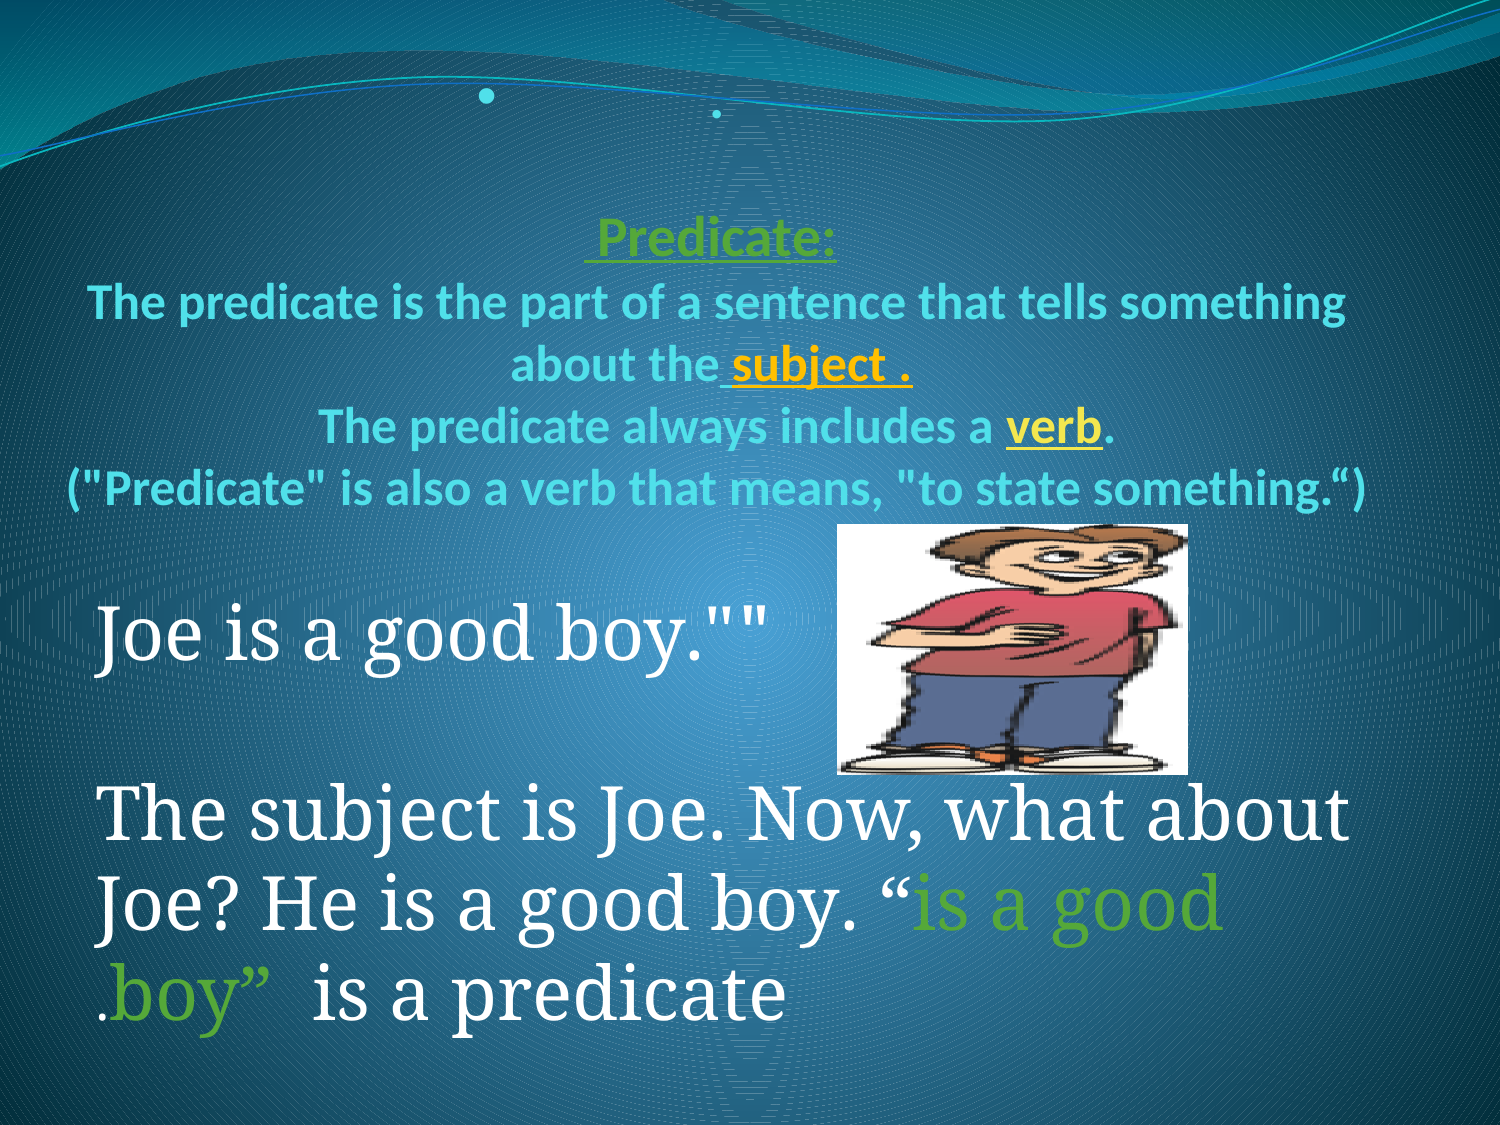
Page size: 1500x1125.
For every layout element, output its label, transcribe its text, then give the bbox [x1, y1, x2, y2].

subtitle "Joe is a good boy." The subject is Joe. Now, what about Joe? He is a good boy. “is a good boy” is a predicate. [87, 512, 1376, 1088]
title . Predicate: The predicate is the part of a sentence that tells something about the subject . The predicate always includes a verb. ("Predicate" is also a verb that means, "to state something.“) [37, 50, 1376, 613]
picture [837, 524, 1188, 776]
